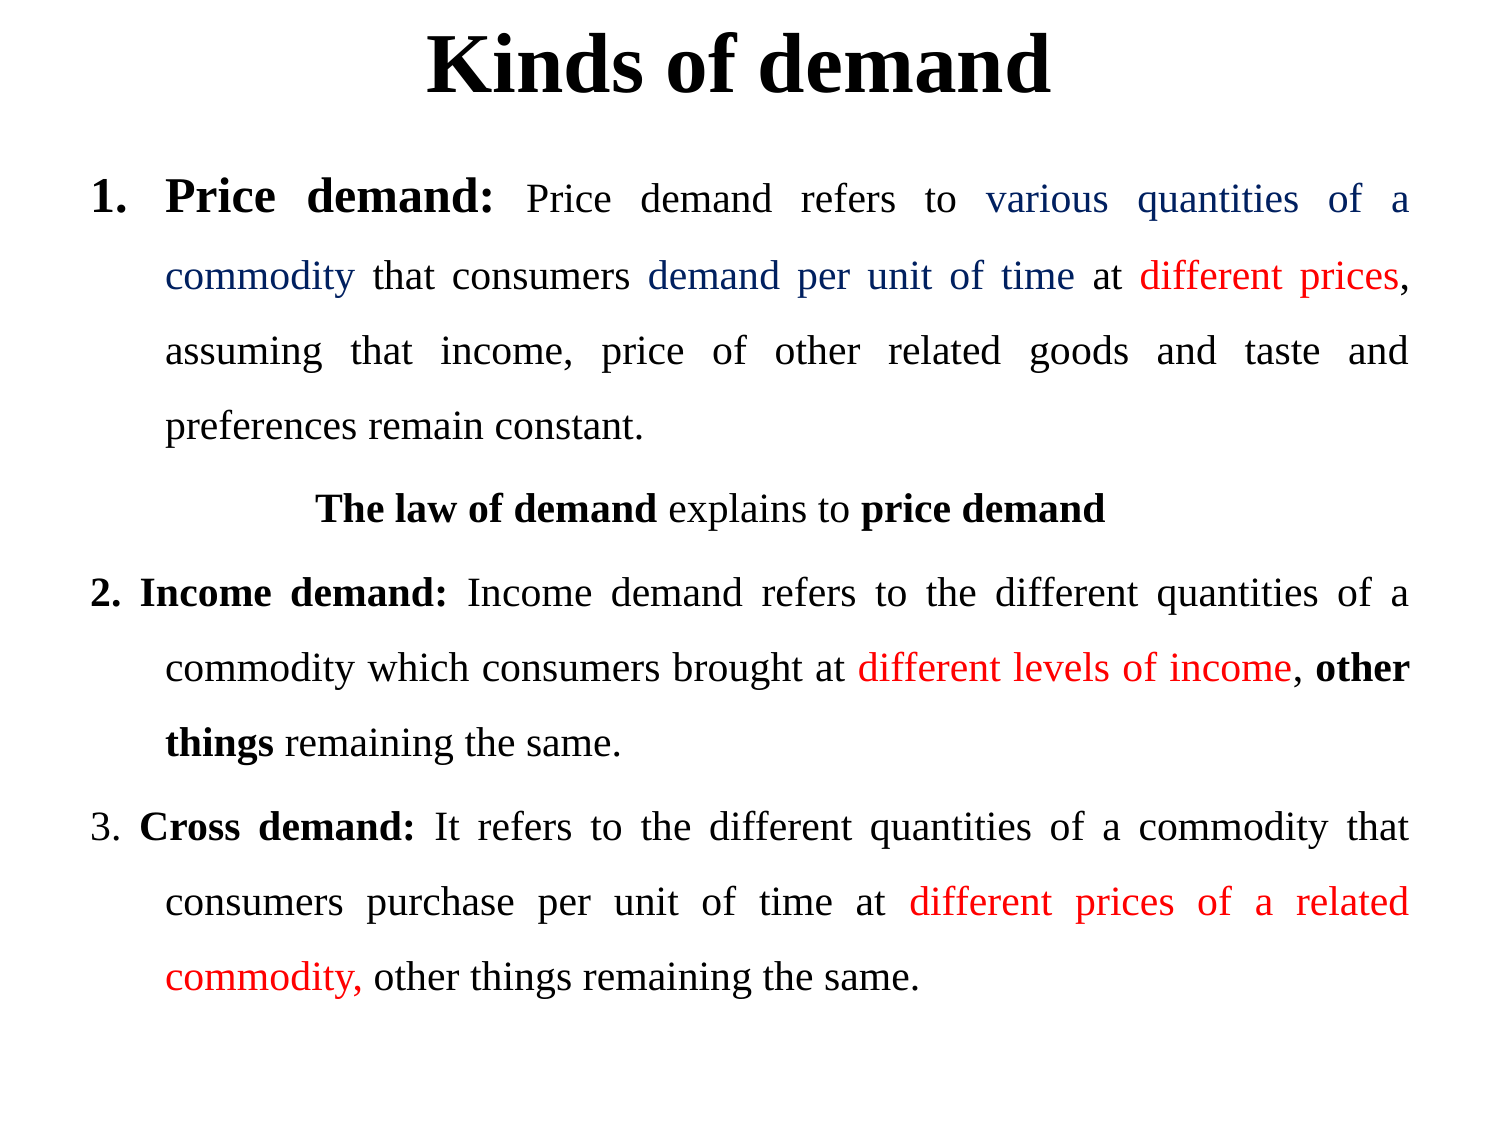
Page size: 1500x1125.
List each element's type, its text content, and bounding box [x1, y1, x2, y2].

title Kinds of demand [75, 0, 1425, 118]
list Price demand: Price demand refers to various quantities of a commodity that consumers demand per unit of time at different prices, assuming that income, price of other related goods and taste and preferences remain constant. The law of demand explains to price demand 2. Income demand: Income demand refers to the different quantities of a commodity which consumers brought at different levels of income, other things remaining the same. 3. Cross demand: It refers to the different quantities of a commodity that consumers purchase per unit of time at different prices of a related commodity, other things remaining the same. [75, 125, 1425, 1063]
